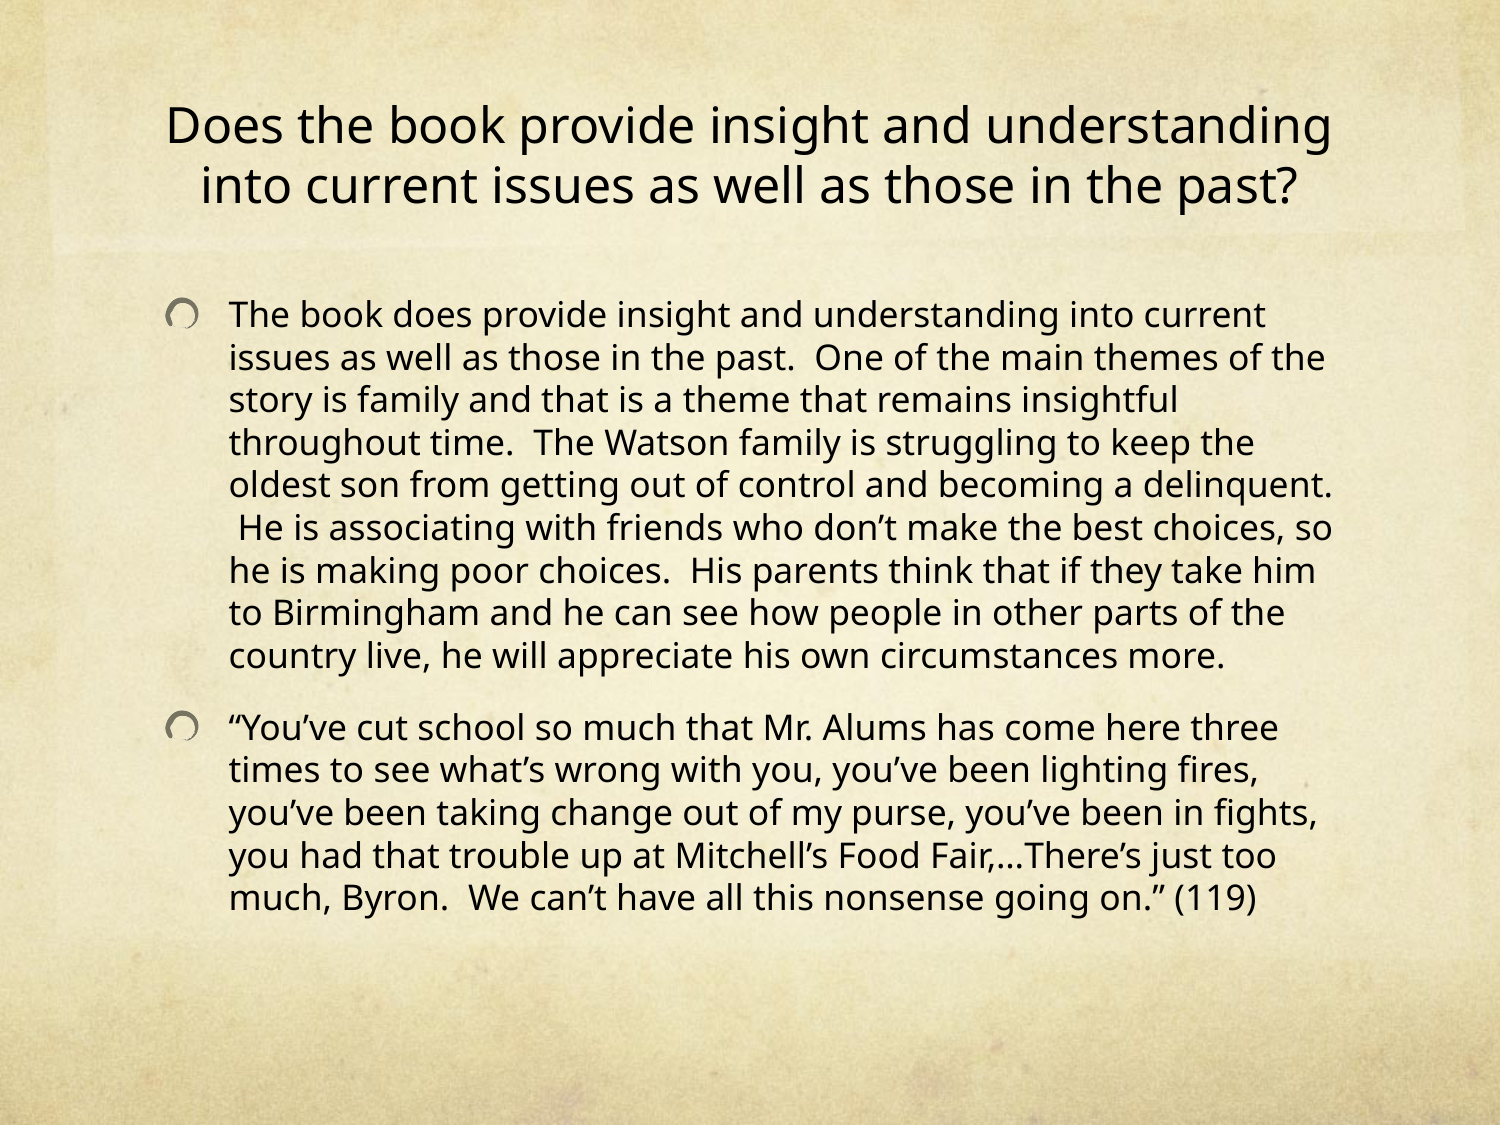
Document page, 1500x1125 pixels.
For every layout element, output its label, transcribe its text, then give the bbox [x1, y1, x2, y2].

list The book does provide insight and understanding into current issues as well as those in the past. One of the main themes of the story is family and that is a theme that remains insightful throughout time. The Watson family is struggling to keep the oldest son from getting out of control and becoming a delinquent. He is associating with friends who don’t make the best choices, so he is making poor choices. His parents think that if they take him to Birmingham and he can see how people in other parts of the country live, he will appreciate his own circumstances more. “You’ve cut school so much that Mr. Alums has come here three times to see what’s wrong with you, you’ve been lighting fires, you’ve been taking change out of my purse, you’ve been in fights, you had that trouble up at Mitchell’s Food Fair,…There’s just too much, Byron. We can’t have all this nonsense going on.” (119) [150, 284, 1350, 950]
title Does the book provide insight and understanding into current issues as well as those in the past? [150, 82, 1350, 225]
picture [0, 0, 1500, 1125]
